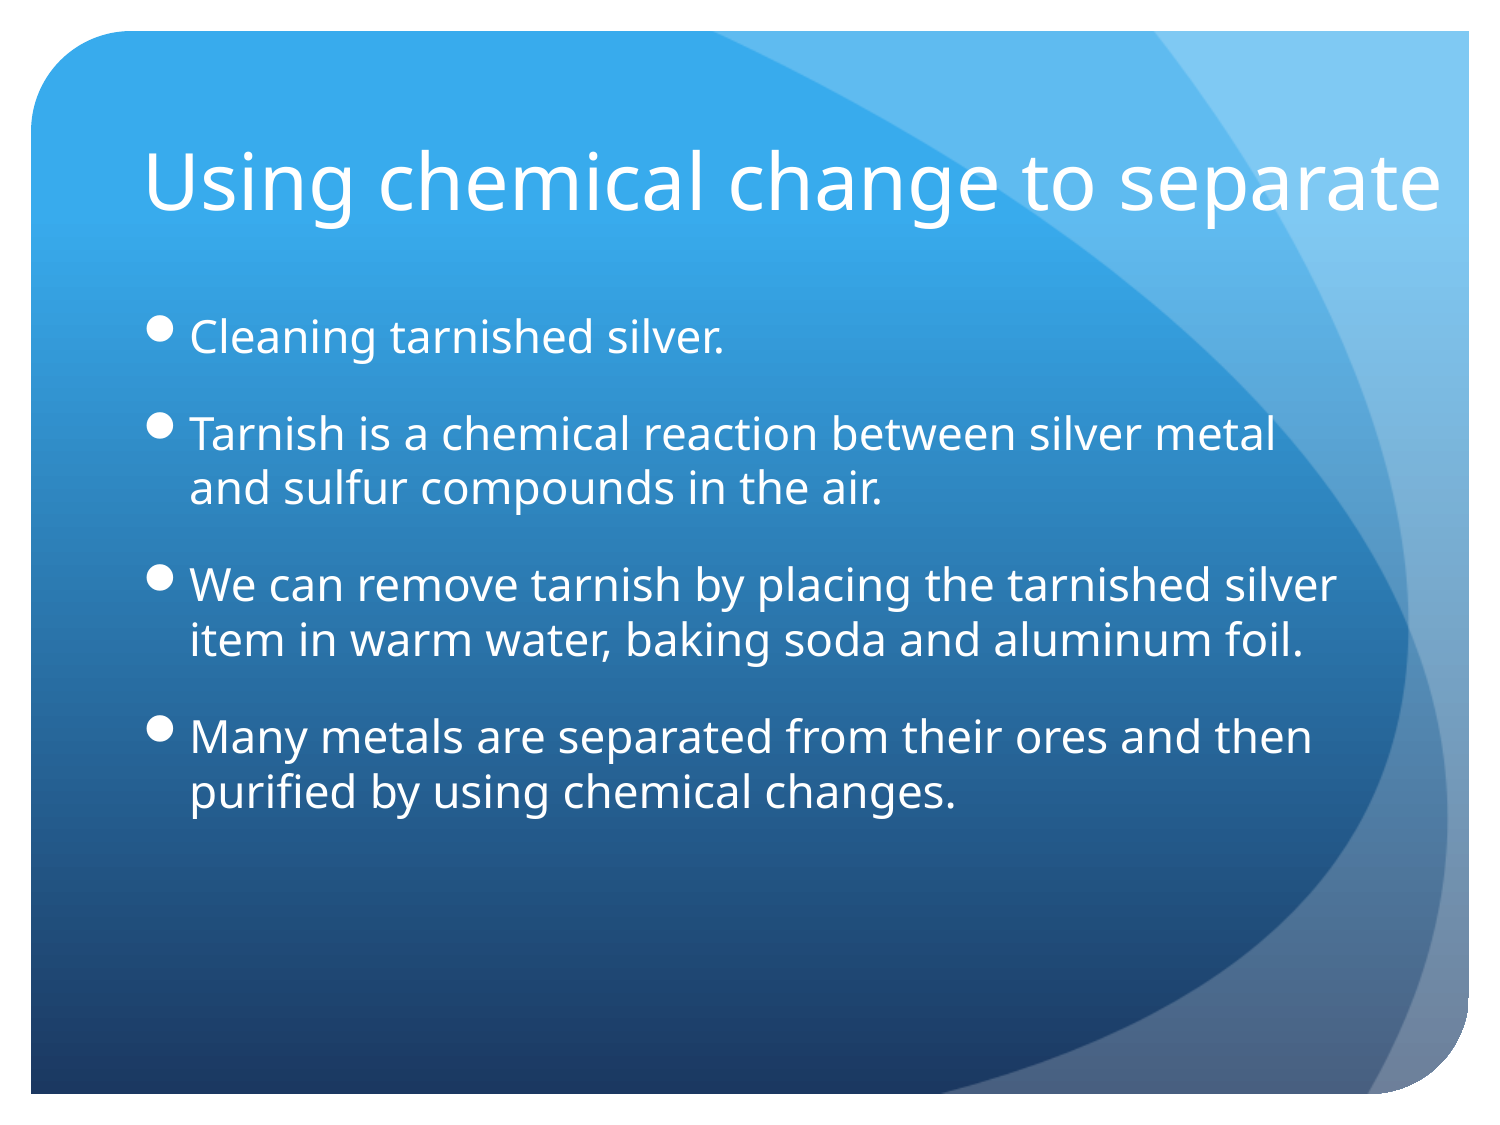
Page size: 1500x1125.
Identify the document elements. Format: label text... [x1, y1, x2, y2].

picture [24, 30, 1473, 1094]
list Cleaning tarnished silver. Tarnish is a chemical reaction between silver metal and sulfur compounds in the air. We can remove tarnish by placing the tarnished silver item in warm water, baking soda and aluminum foil. Many metals are separated from their ores and then purified by using chemical changes. [127, 299, 1372, 991]
title Using chemical change to separate [127, 62, 1500, 234]
